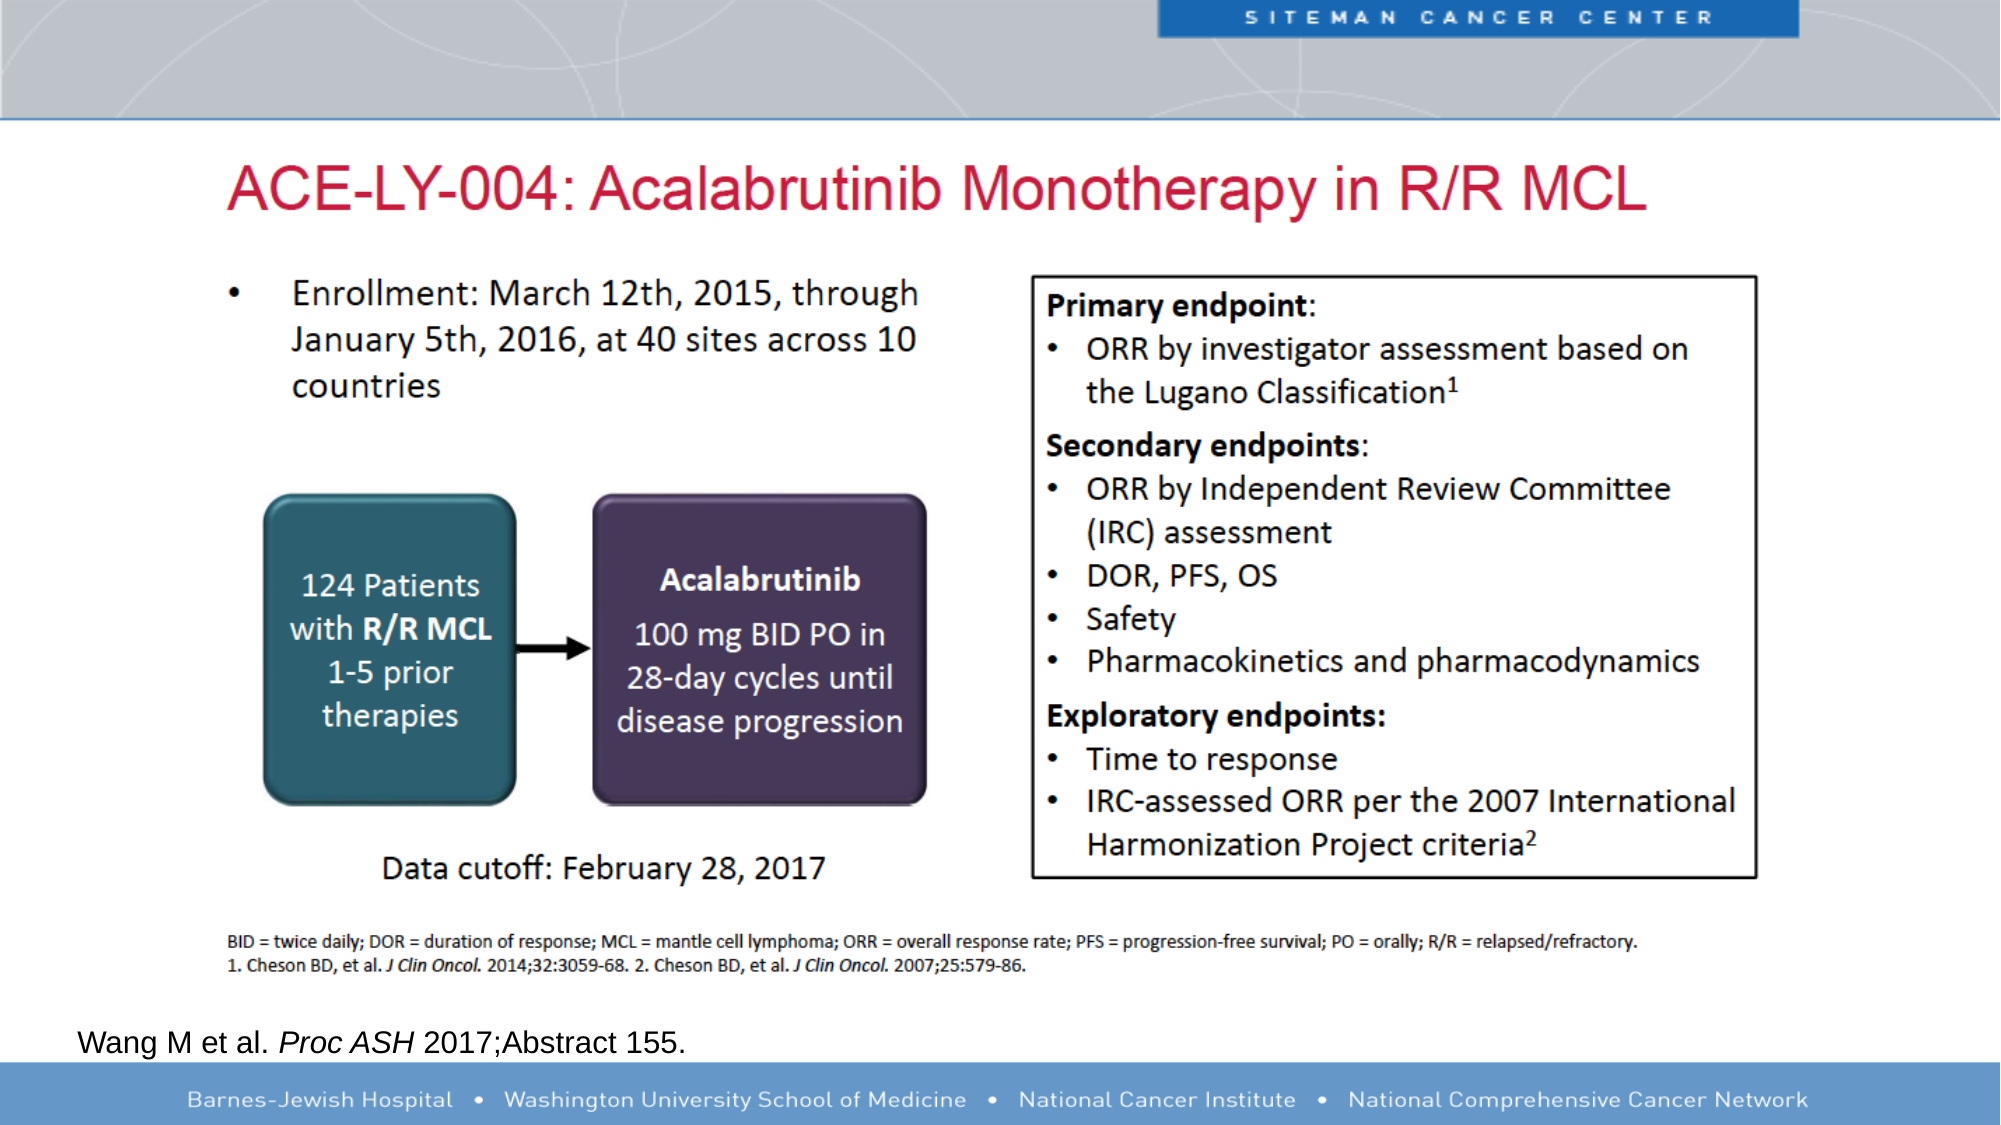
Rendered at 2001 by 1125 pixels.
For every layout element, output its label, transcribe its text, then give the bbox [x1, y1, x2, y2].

picture [0, 0, 2000, 125]
text_box Wang M et al. Proc ASH 2017;Abstract 155. [62, 1014, 1000, 1067]
picture [162, 1074, 1838, 1125]
picture [183, 137, 1816, 976]
